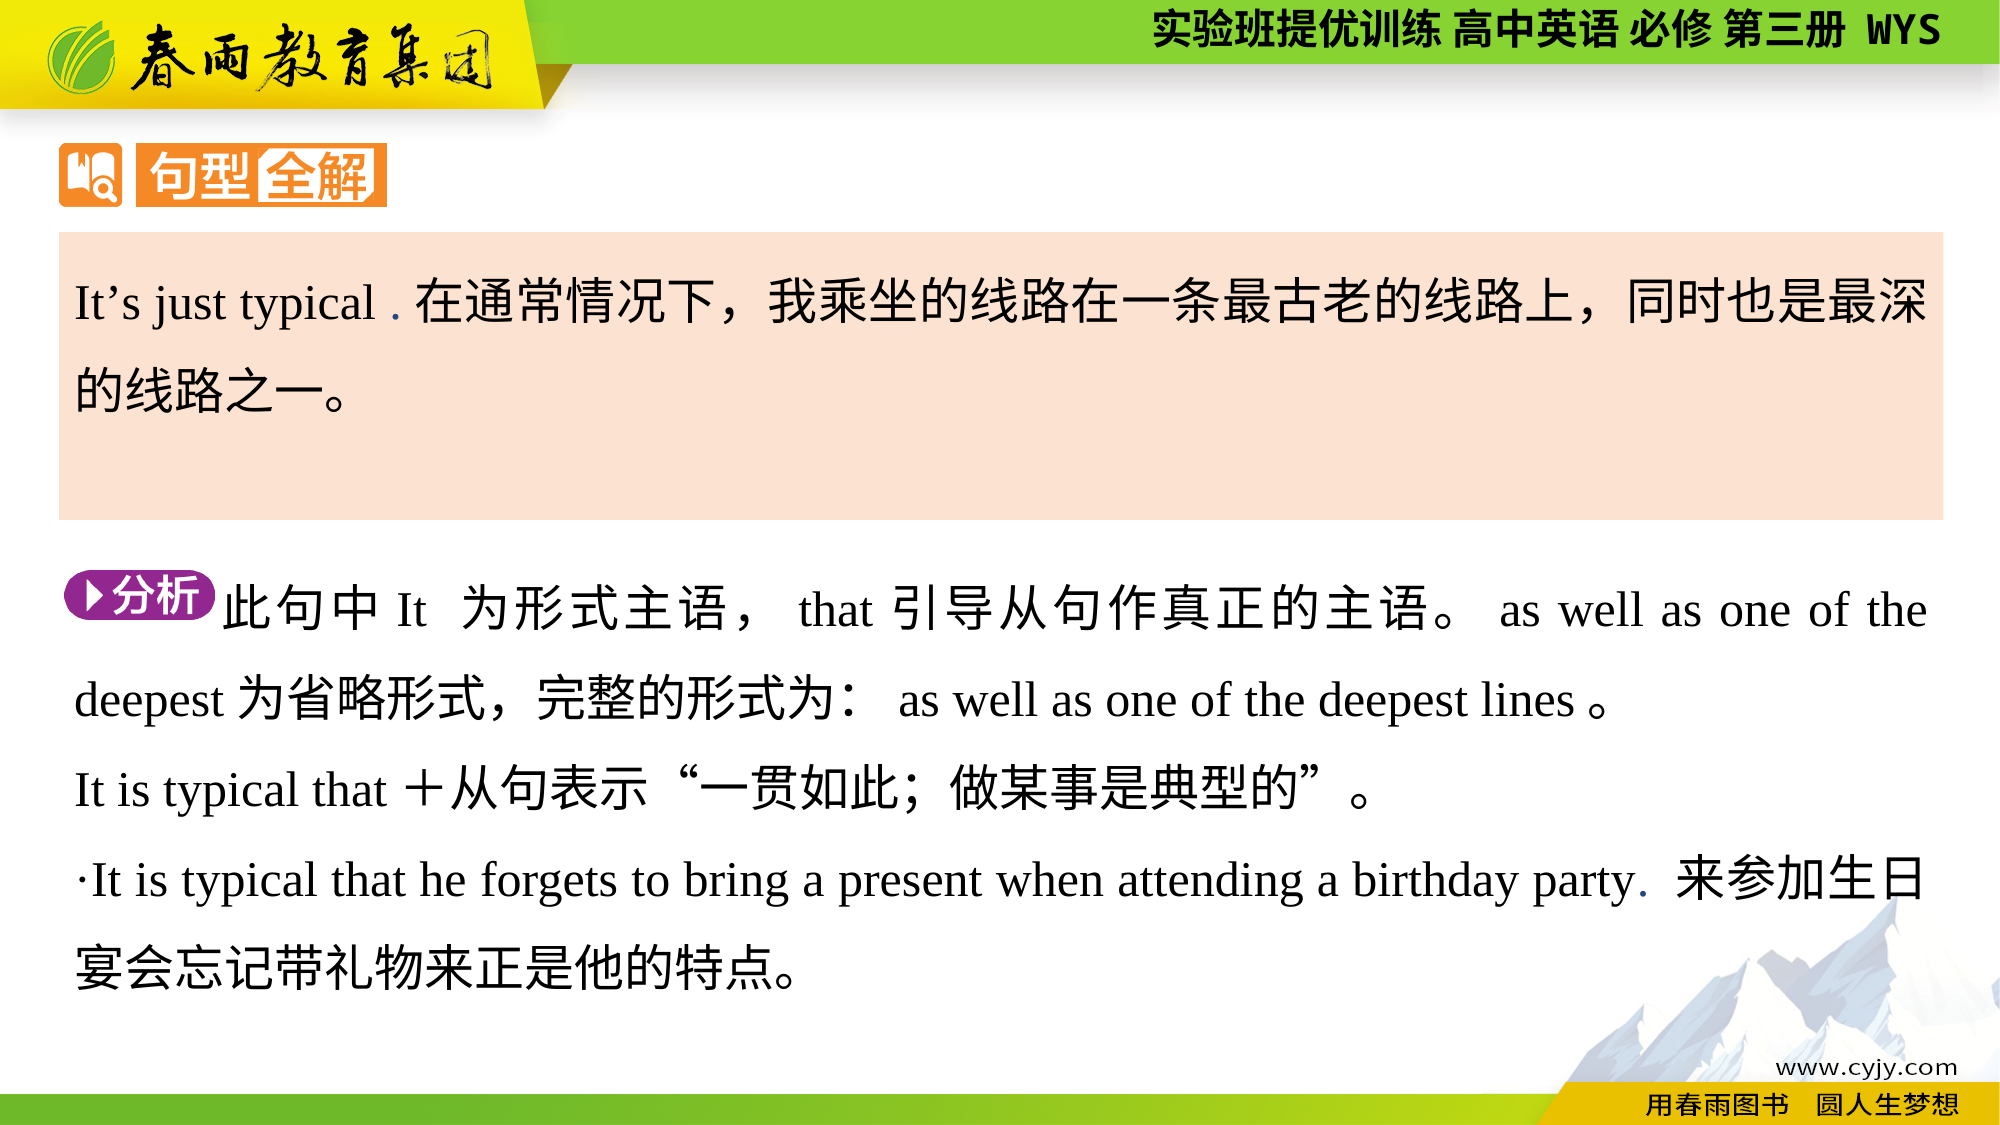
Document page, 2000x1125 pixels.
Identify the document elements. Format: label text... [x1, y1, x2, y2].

picture [0, 0, 2000, 1125]
text_box 此句中It 为形式主语，that引导从句作真正的主语。as well as one of the deepest为省略形式，完整的形式为：as well as one of the deepest lines。 It is typical that＋从句表示“一贯如此；做某事是典型的”。 ·It is typical that he forgets to bring a present when attending a birthday party. 来参加生日宴会忘记带礼物来正是他的特点。 [59, 538, 1944, 1004]
